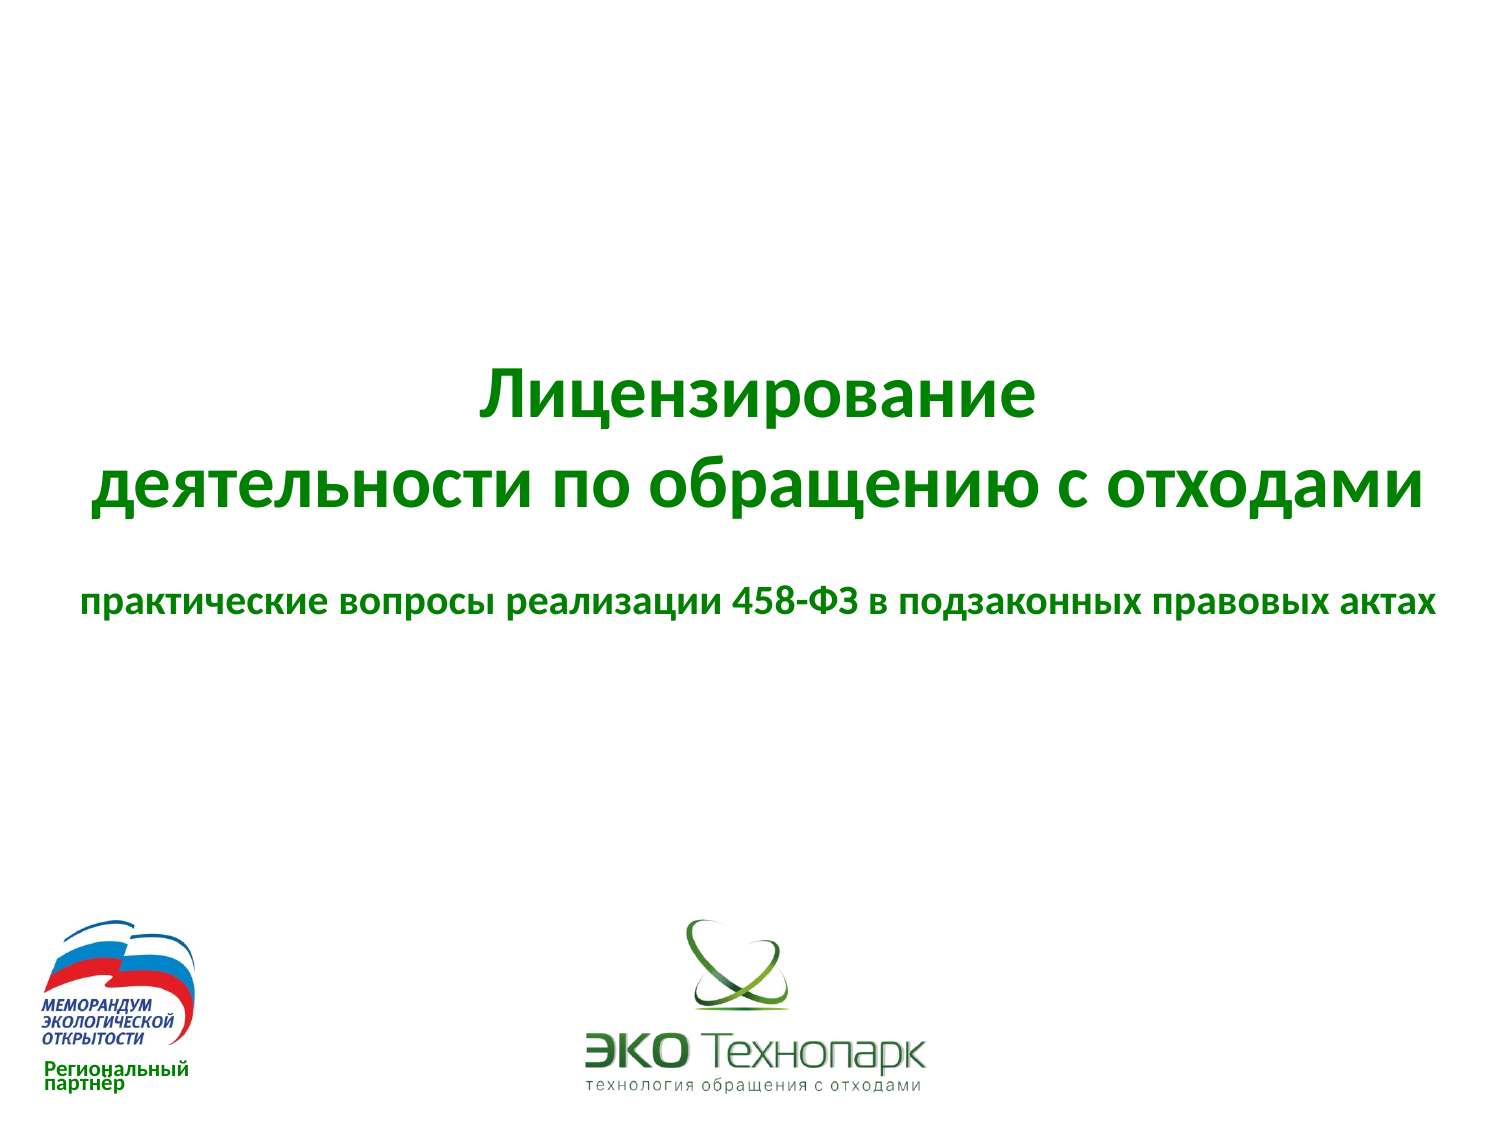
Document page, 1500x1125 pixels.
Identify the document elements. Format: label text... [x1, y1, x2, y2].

text_box Региональный партнёр [29, 1058, 266, 1101]
picture [584, 918, 928, 1095]
picture [40, 920, 195, 1045]
text_box Лицензирование деятельности по обращению с отходами практические вопросы реализации 458-ФЗ в подзаконных правовых актах [64, 335, 1453, 631]
